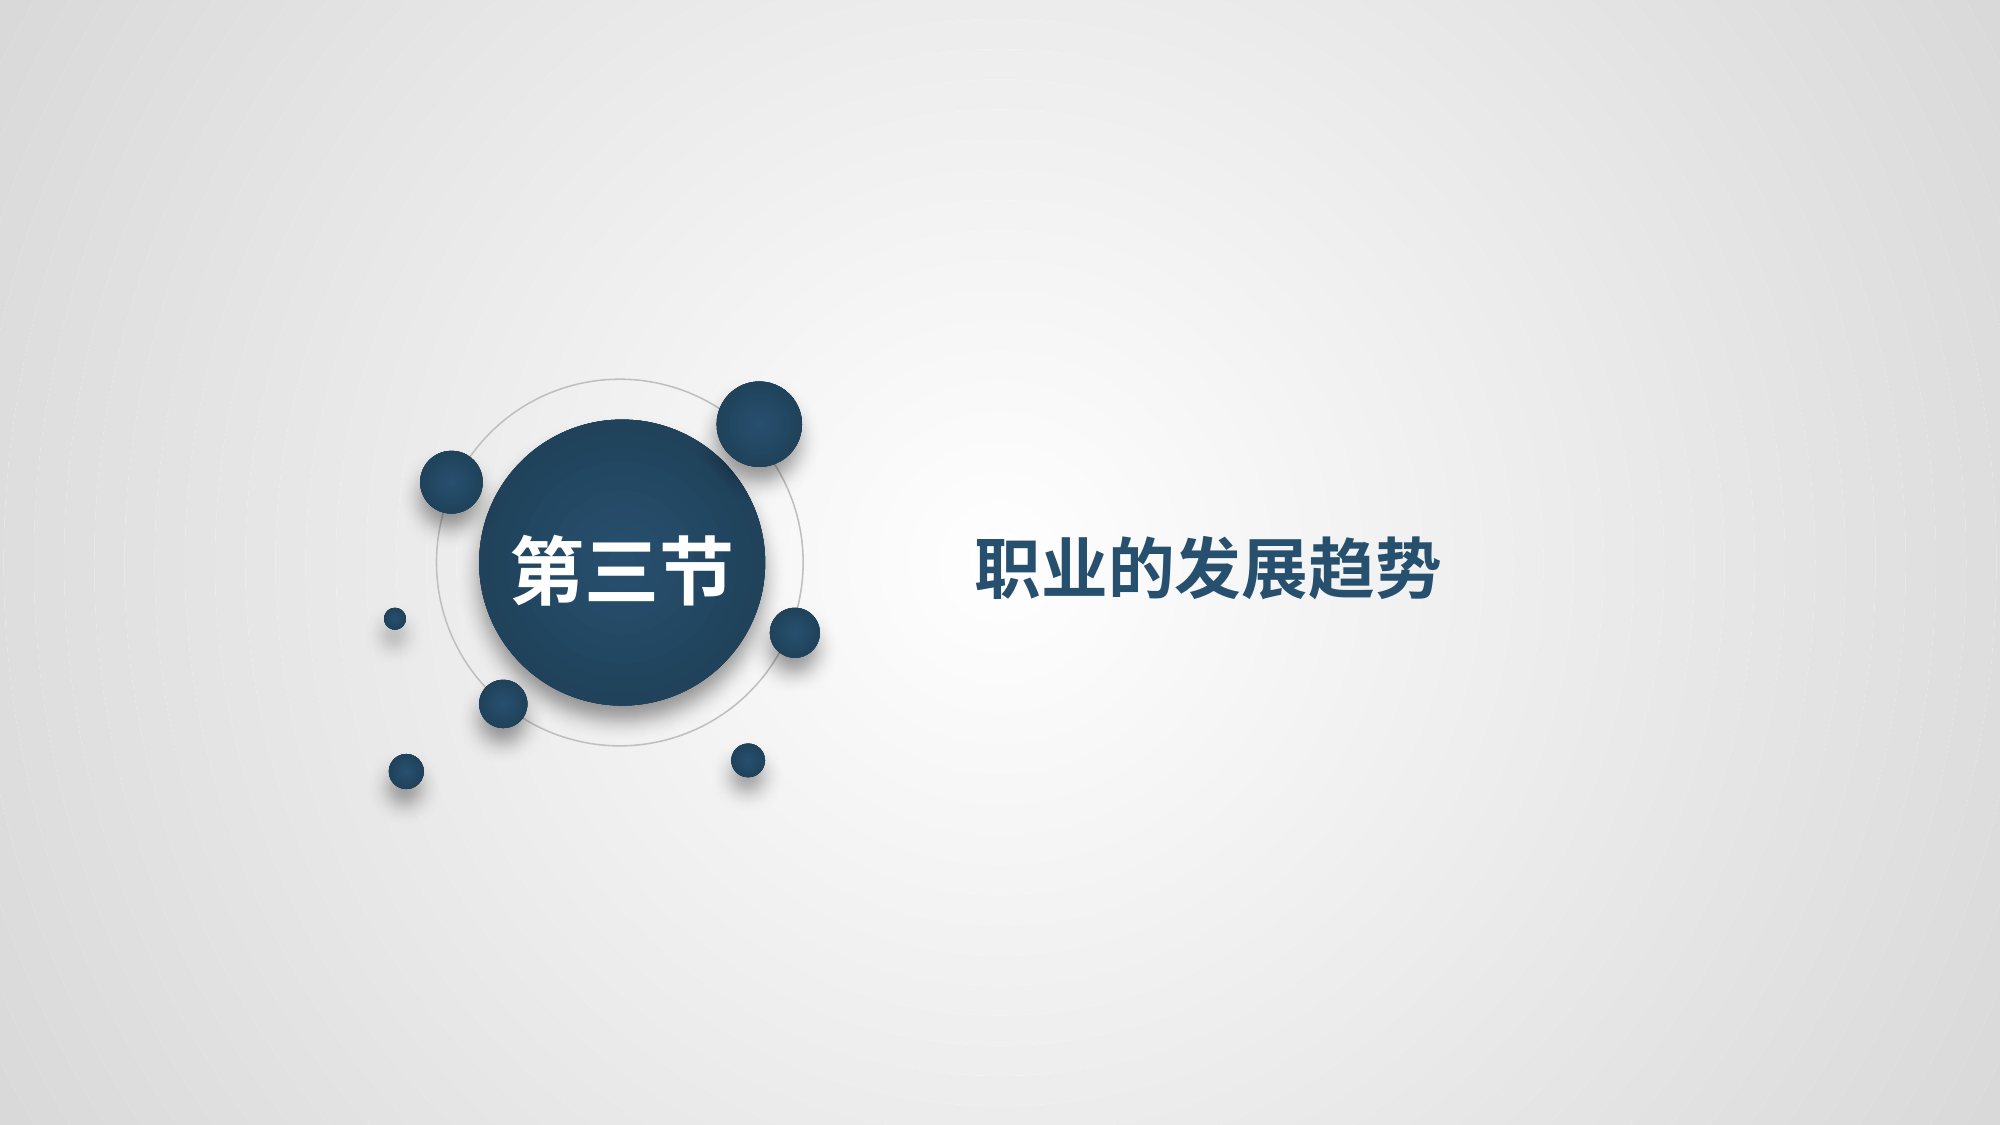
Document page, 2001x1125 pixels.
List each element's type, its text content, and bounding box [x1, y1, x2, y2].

text_box [539, 667, 766, 747]
text_box [730, 742, 767, 779]
text_box [383, 606, 407, 631]
text_box [478, 678, 529, 730]
text_box [419, 449, 484, 515]
text_box [387, 752, 425, 791]
text_box [760, 488, 805, 610]
text_box [435, 541, 498, 687]
text_box [478, 418, 767, 707]
text_box [768, 606, 821, 659]
text_box 第三节 [494, 516, 750, 622]
text_box 职业的发展趋势 [960, 519, 1457, 615]
text_box [470, 378, 715, 479]
text_box [715, 380, 804, 468]
